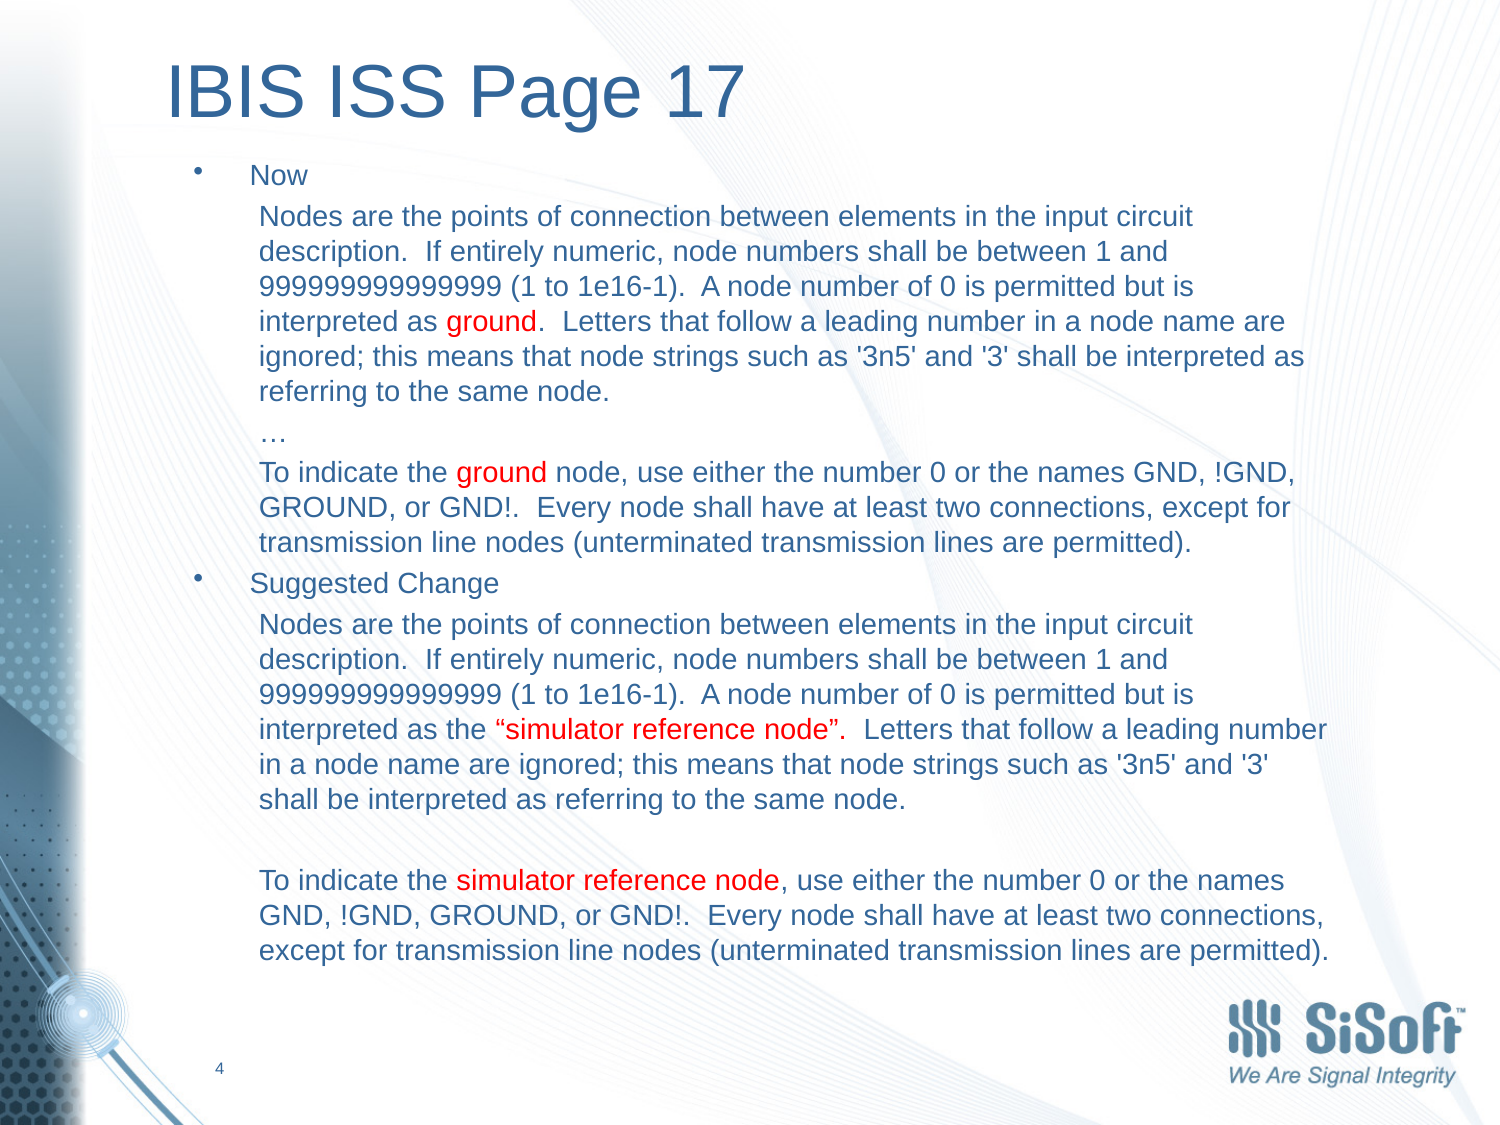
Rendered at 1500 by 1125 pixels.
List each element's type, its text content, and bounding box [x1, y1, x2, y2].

title IBIS ISS Page 17 [150, 24, 1300, 150]
footer 4 [200, 1050, 975, 1104]
picture [0, 0, 1500, 1125]
list Now Nodes are the points of connection between elements in the input circuit description. If entirely numeric, node numbers shall be between 1 and 999999999999999 (1 to 1e16-1). A node number of 0 is permitted but is interpreted as ground. Letters that follow a leading number in a node name are ignored; this means that node strings such as '3n5' and '3' shall be interpreted as referring to the same node. … To indicate the ground node, use either the number 0 or the names GND, !GND, GROUND, or GND!. Every node shall have at least two connections, except for transmission line nodes (unterminated transmission lines are permitted). Suggested Change Nodes are the points of connection between elements in the input circuit description. If entirely numeric, node numbers shall be between 1 and 999999999999999 (1 to 1e16-1). A node number of 0 is permitted but is interpreted as the “simulator reference node”. Letters that follow a leading number in a node name are ignored; this means that node strings such as '3n5' and '3' shall be interpreted as referring to the same node. To indicate the simulator reference node, use either the number 0 or the names GND, !GND, GROUND, or GND!. Every node shall have at least two connections, except for transmission line nodes (unterminated transmission lines are permitted). [178, 149, 1354, 987]
